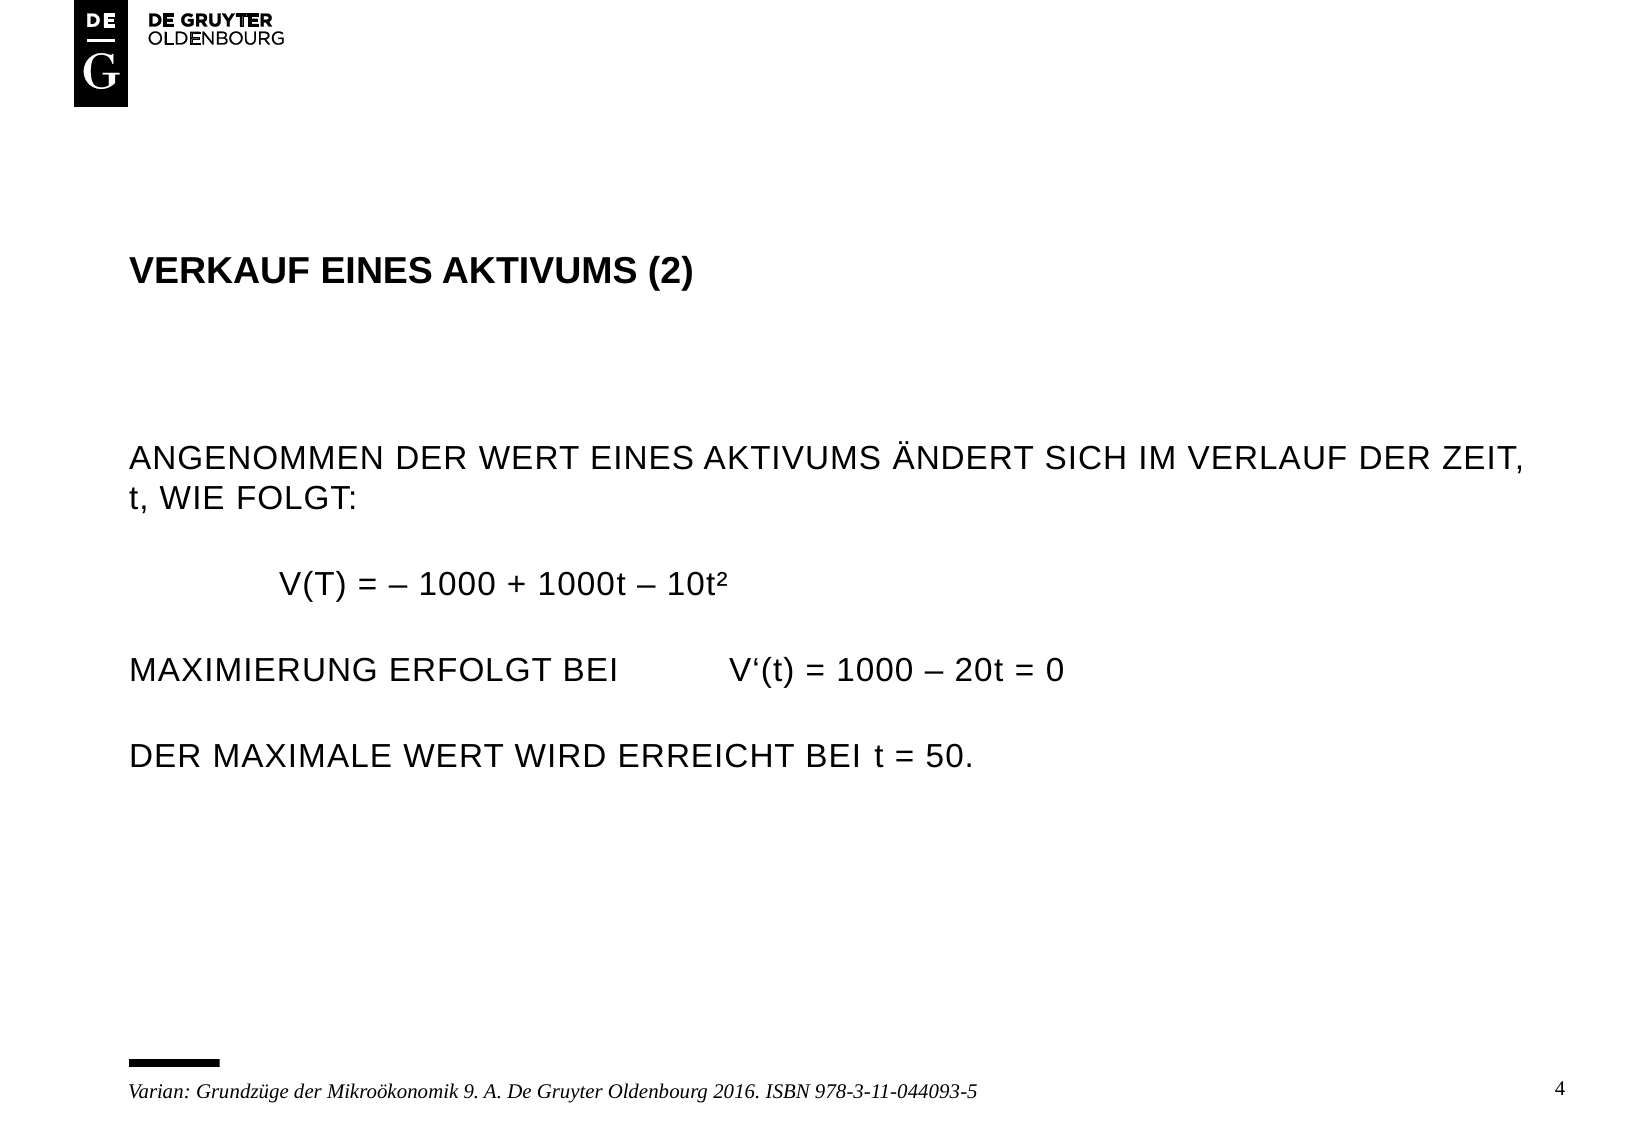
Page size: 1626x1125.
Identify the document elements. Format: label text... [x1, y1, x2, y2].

title Verkauf eines aktivums (2) [129, 245, 1556, 328]
slide_number 4 [1554, 1074, 1614, 1104]
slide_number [128, 1077, 1539, 1108]
list Angenommen der wert eines aktivums ändert sich im verlauf der Zeit, t, wie folgt: v(t) = – 1000 + 1000t – 10t² Maximierung erfolgt bei V‘(t) = 1000 – 20t = 0 Der maximale wert wird erreicht bei t = 50. [129, 355, 1556, 1018]
